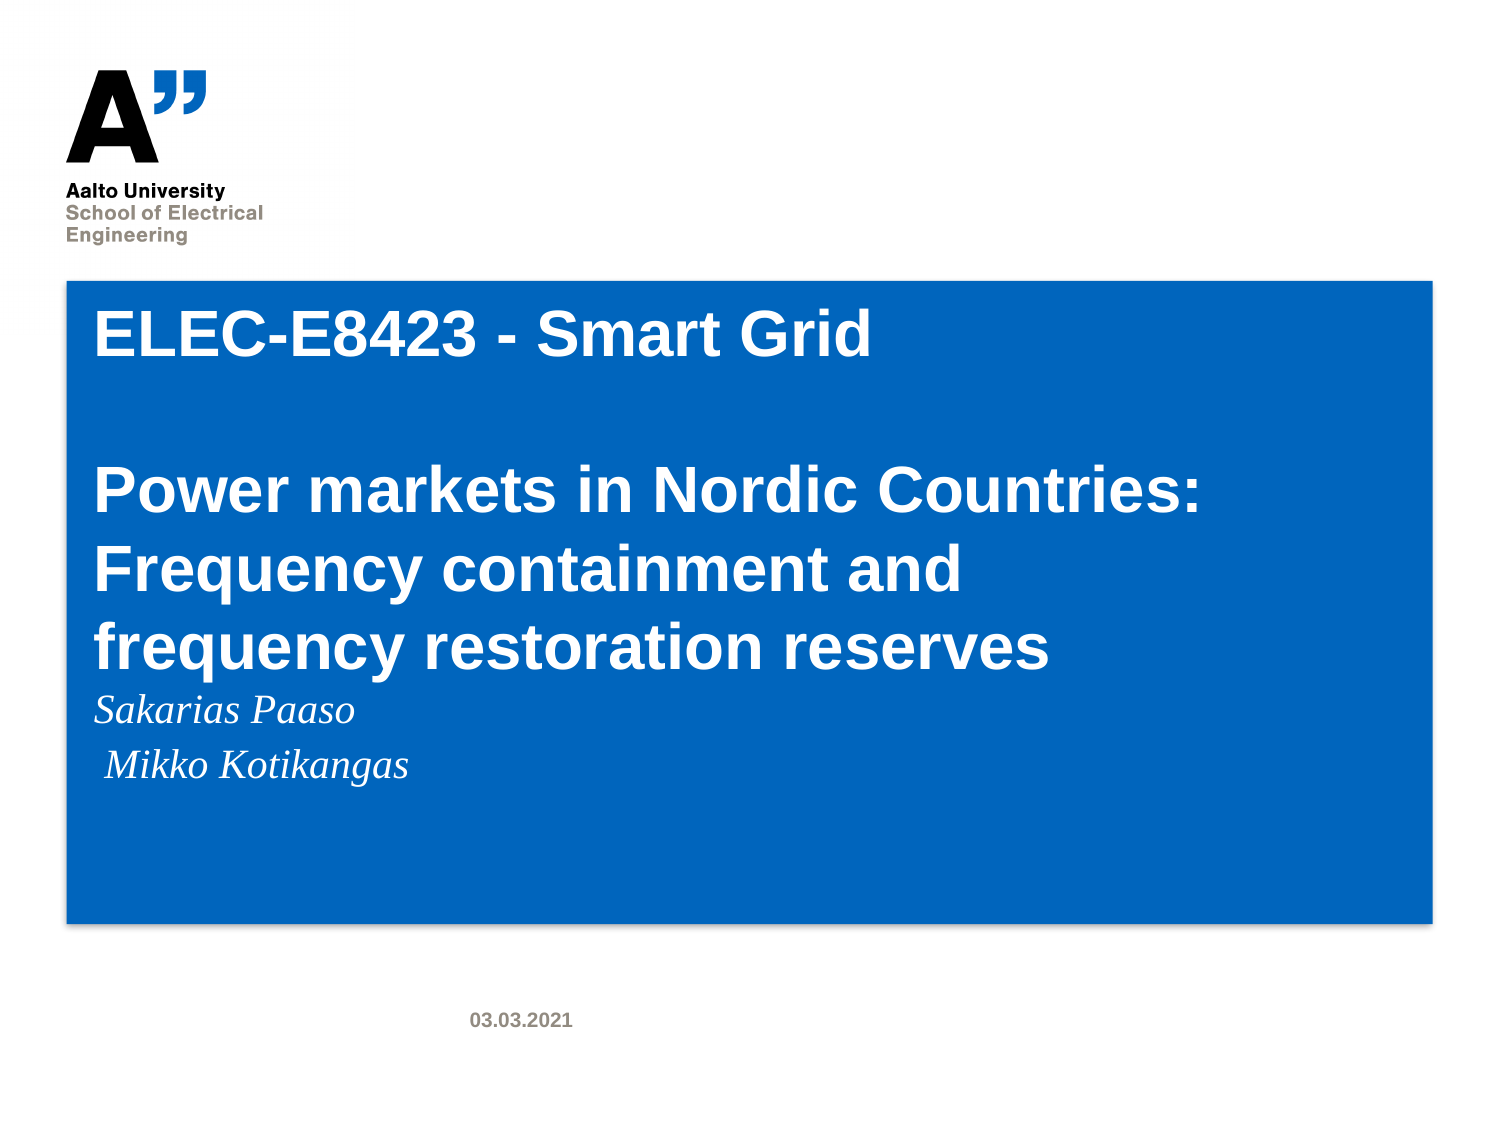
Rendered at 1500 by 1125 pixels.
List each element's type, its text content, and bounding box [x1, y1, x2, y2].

title ELEC-E8423 - Smart Grid Power markets in Nordic Countries: Frequency containment and frequency restoration reserves [93, 290, 1370, 687]
subtitle Sakarias Paaso Mikko Kotikangas [93, 686, 1125, 904]
list 03.03.2021 [469, 1006, 803, 1082]
picture [0, 0, 355, 335]
